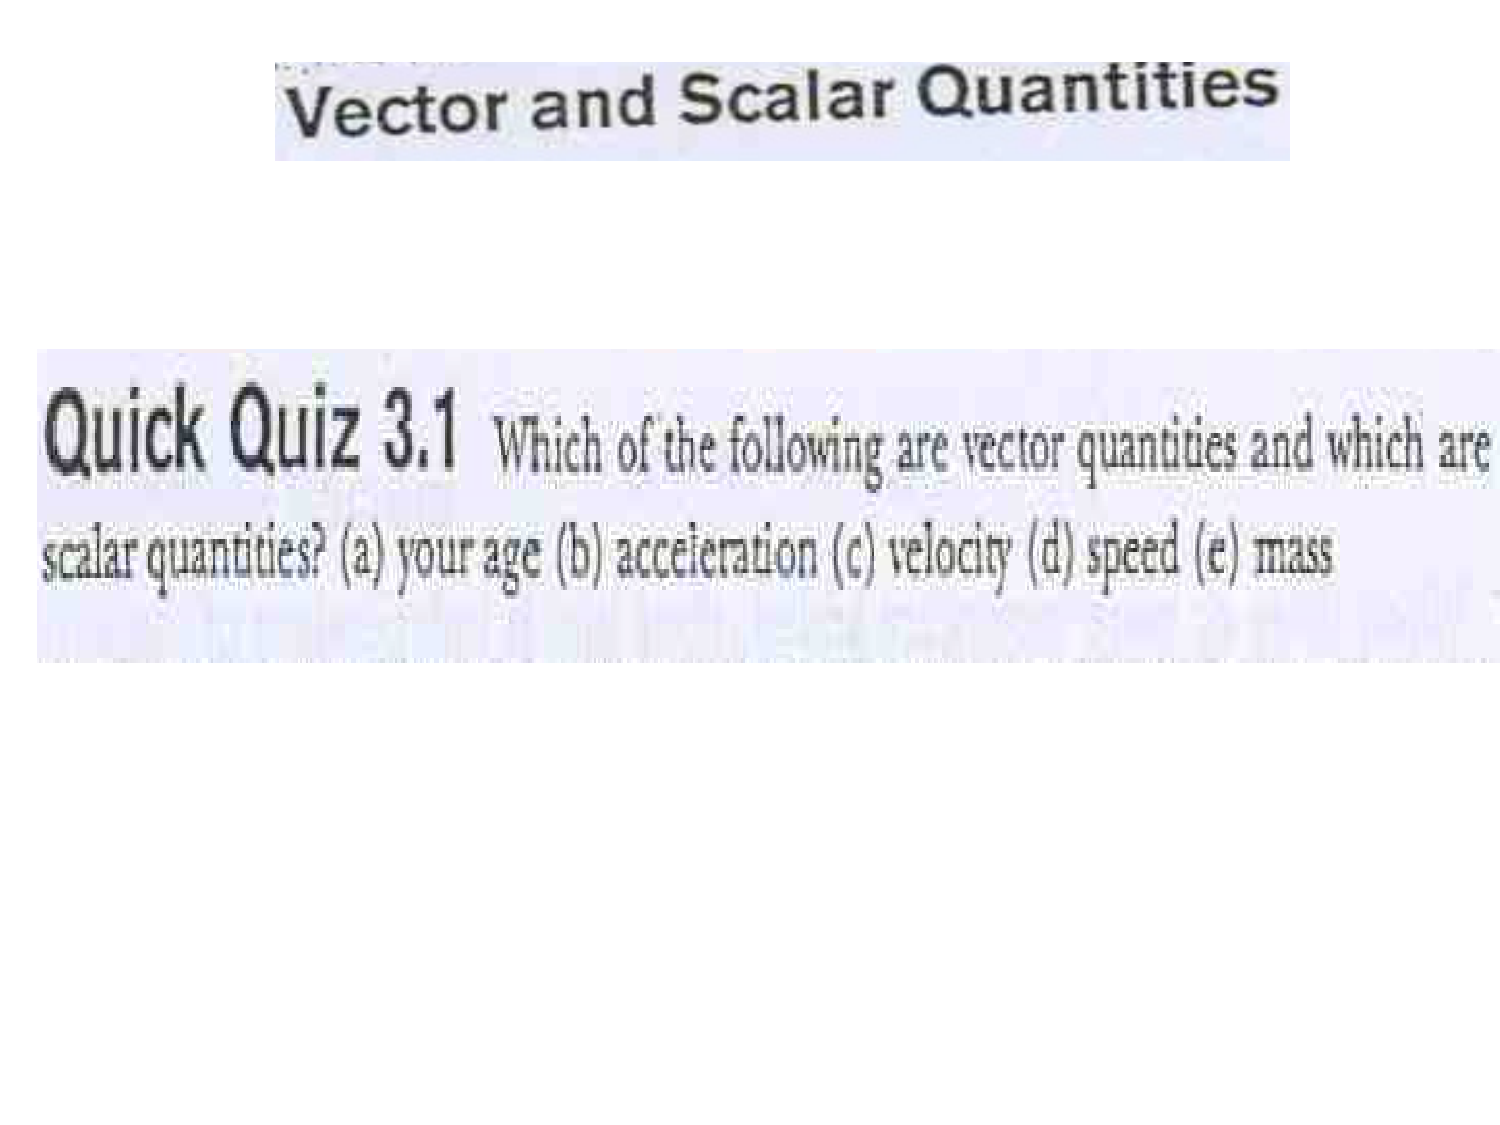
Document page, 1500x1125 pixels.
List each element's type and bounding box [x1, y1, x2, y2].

picture [37, 349, 1500, 663]
picture [274, 62, 1290, 162]
